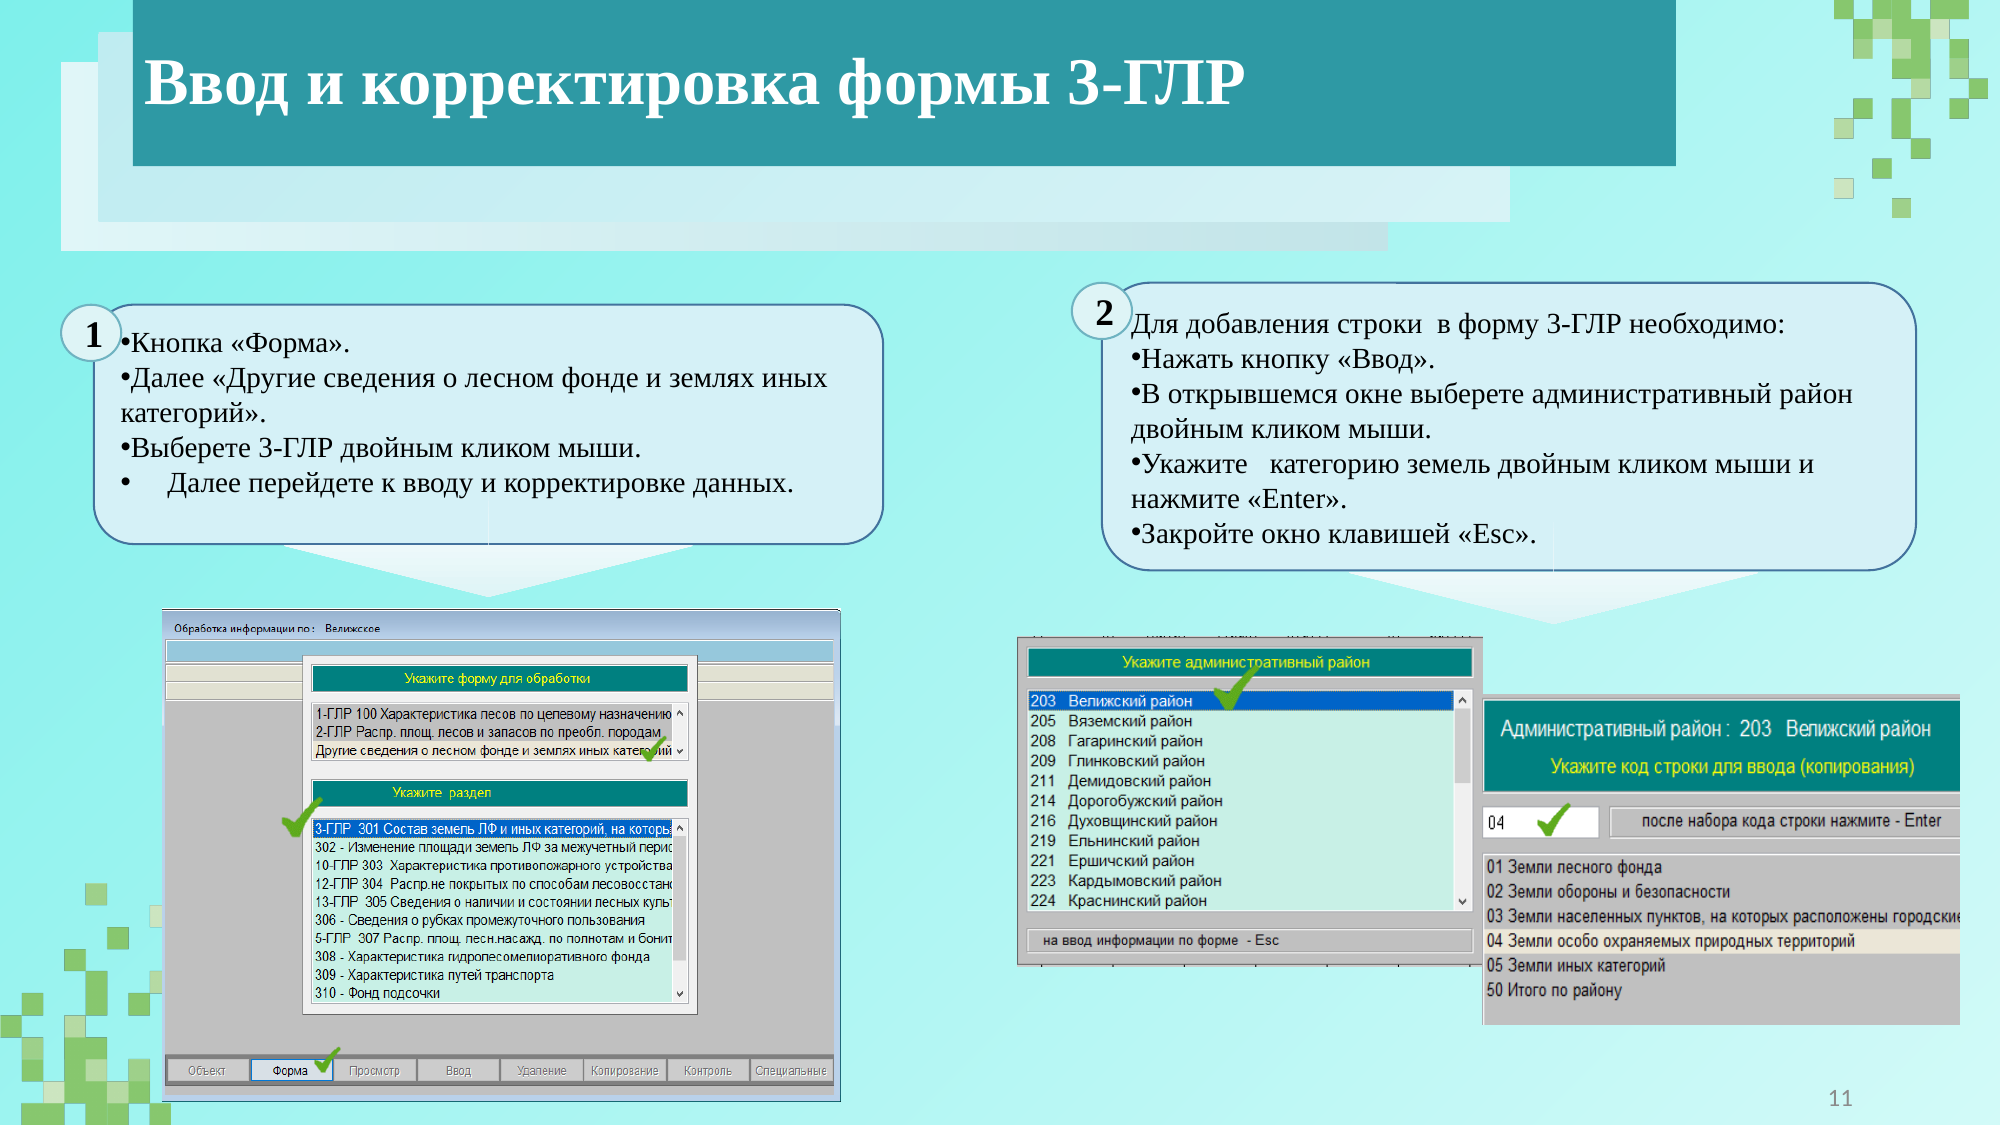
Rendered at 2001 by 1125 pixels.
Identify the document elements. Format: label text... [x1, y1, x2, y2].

text_box [1348, 571, 1759, 625]
picture [0, 883, 171, 1125]
picture [1834, 0, 1988, 218]
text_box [61, 304, 884, 545]
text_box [1017, 636, 1483, 967]
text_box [162, 607, 841, 1102]
text_box [283, 545, 694, 598]
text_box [60, 0, 1676, 251]
slide_number 11 [1418, 1067, 1869, 1125]
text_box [1482, 694, 1960, 1025]
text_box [1071, 282, 1916, 571]
